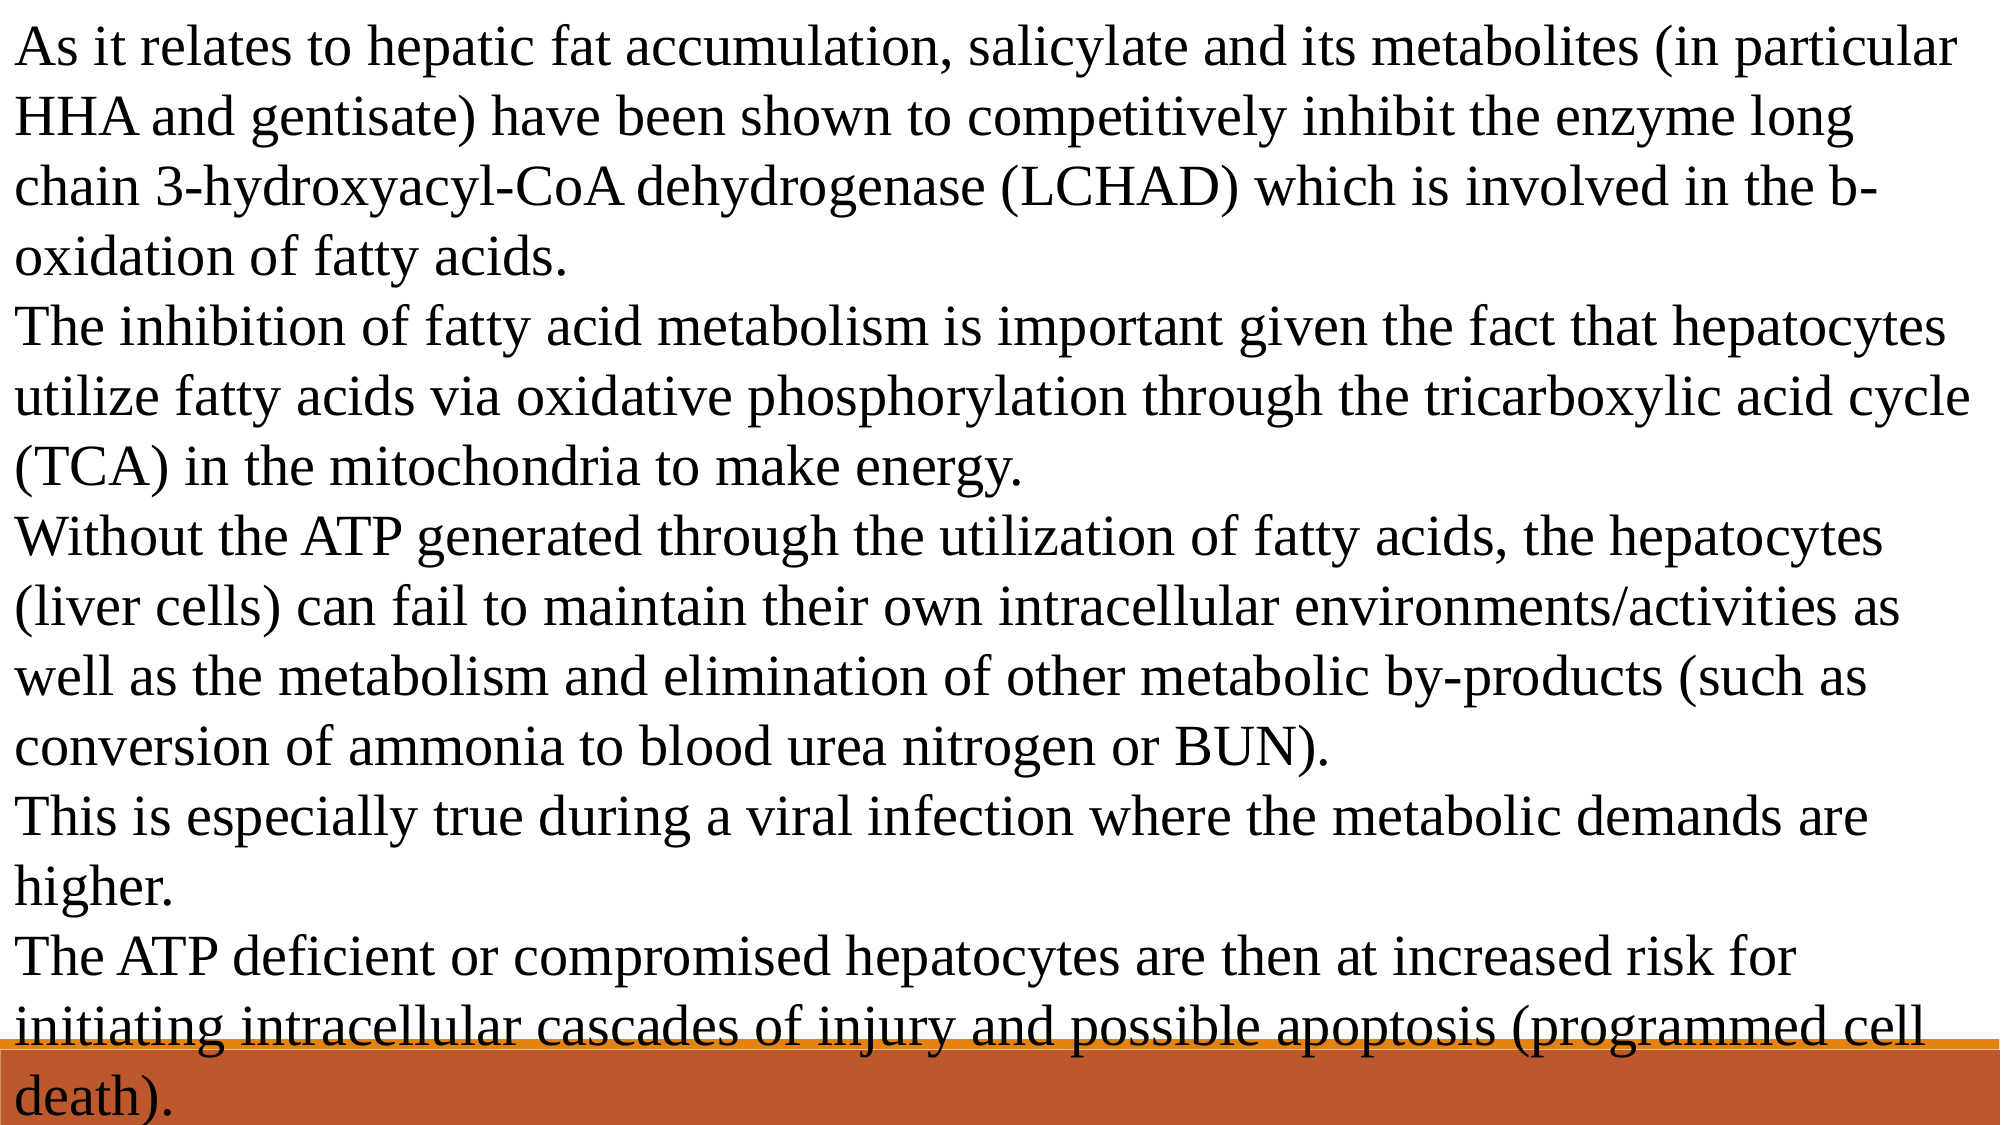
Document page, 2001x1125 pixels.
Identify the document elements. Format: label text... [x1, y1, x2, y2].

text_box As it relates to hepatic fat accumulation, salicylate and its metabolites (in particular HHA and gentisate) have been shown to competitively inhibit the enzyme long chain 3-hydroxyacyl-CoA dehydrogenase (LCHAD) which is involved in the b-oxidation of fatty acids. The inhibition of fatty acid metabolism is important given the fact that hepatocytes utilize fatty acids via oxidative phosphorylation through the tricarboxylic acid cycle (TCA) in the mitochondria to make energy. Without the ATP generated through the utilization of fatty acids, the hepatocytes (liver cells) can fail to maintain their own intracellular environments/activities as well as the metabolism and elimination of other metabolic by-products (such as conversion of ammonia to blood urea nitrogen or BUN). This is especially true during a viral infection where the metabolic demands are higher. The ATP deficient or compromised hepatocytes are then at increased risk for initiating intracellular cascades of injury and possible apoptosis (programmed cell death). [0, 0, 2000, 1125]
